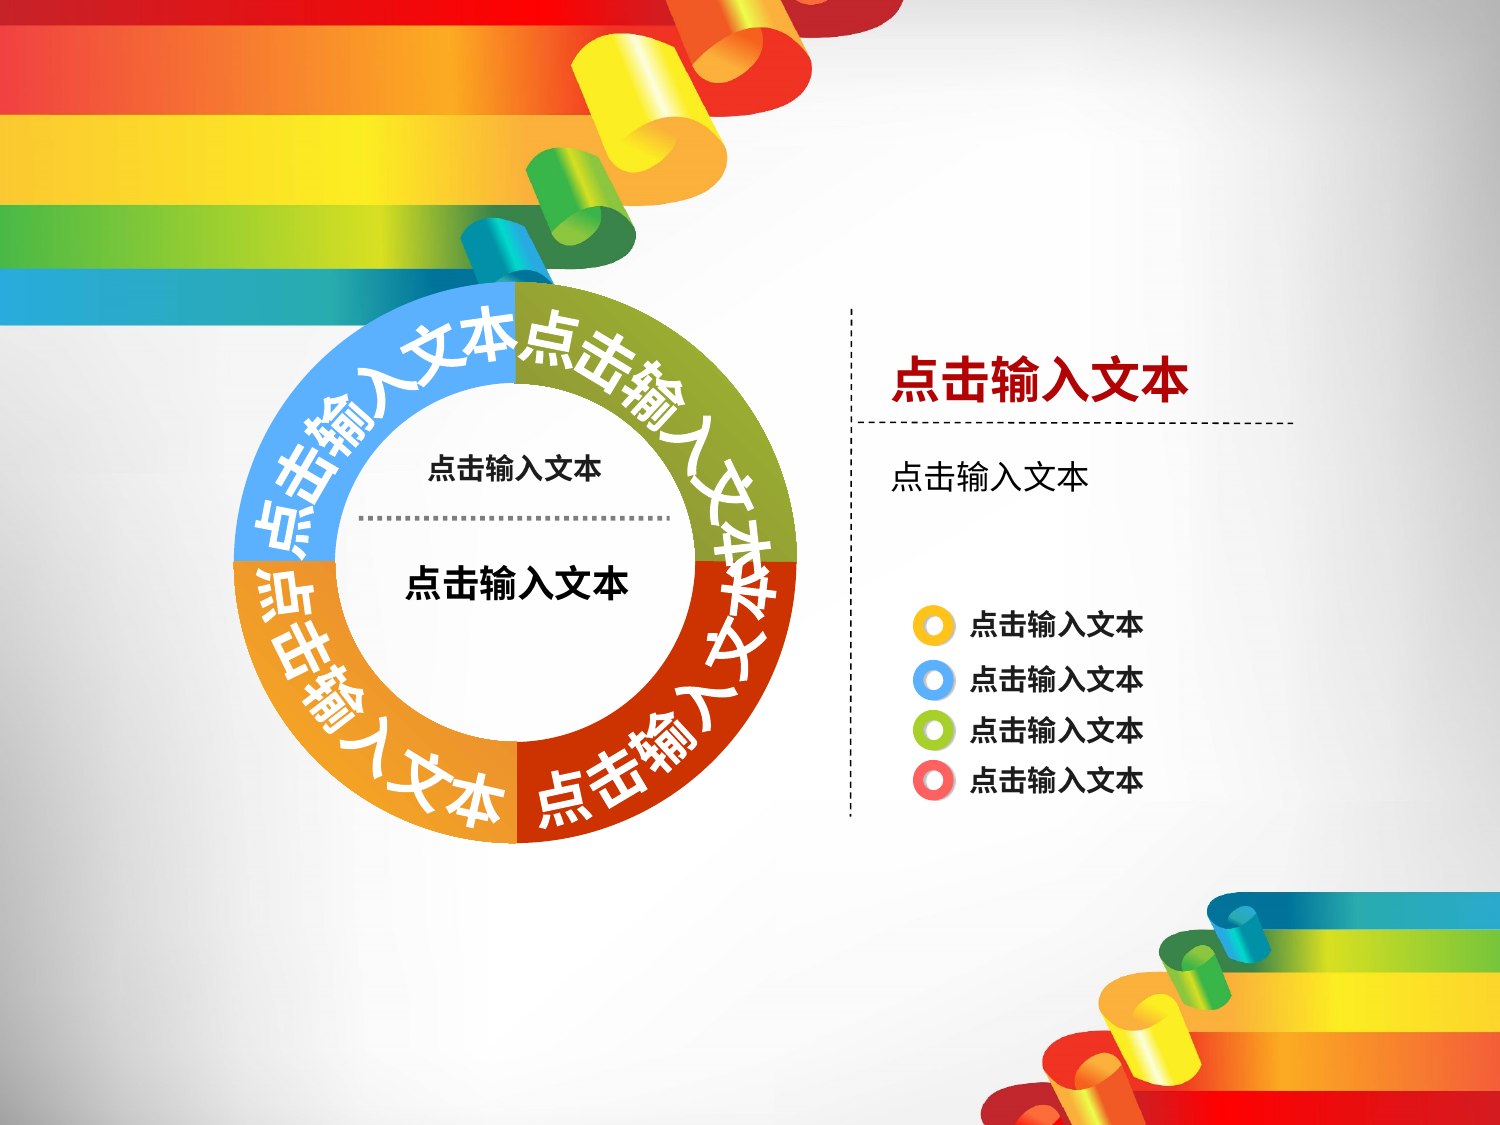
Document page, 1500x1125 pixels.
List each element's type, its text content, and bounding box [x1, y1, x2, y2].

text_box 点击输入文本 [374, 553, 660, 613]
text_box [233, 561, 517, 844]
text_box [233, 281, 516, 561]
text_box 点击输入文本 [954, 755, 1333, 805]
text_box 点击输入文本 [954, 653, 1333, 704]
text_box 点击输入文本 点击输入文本 [875, 335, 1353, 504]
picture [0, 0, 1500, 1125]
text_box [912, 759, 954, 801]
text_box 点击输入文本 [954, 598, 1333, 649]
text_box [912, 605, 954, 646]
text_box 点击输入文本 [954, 705, 1333, 755]
text_box [912, 709, 954, 751]
text_box [912, 659, 954, 701]
text_box [517, 561, 797, 844]
text_box 点击输入文本 [355, 443, 675, 493]
text_box [514, 282, 797, 562]
